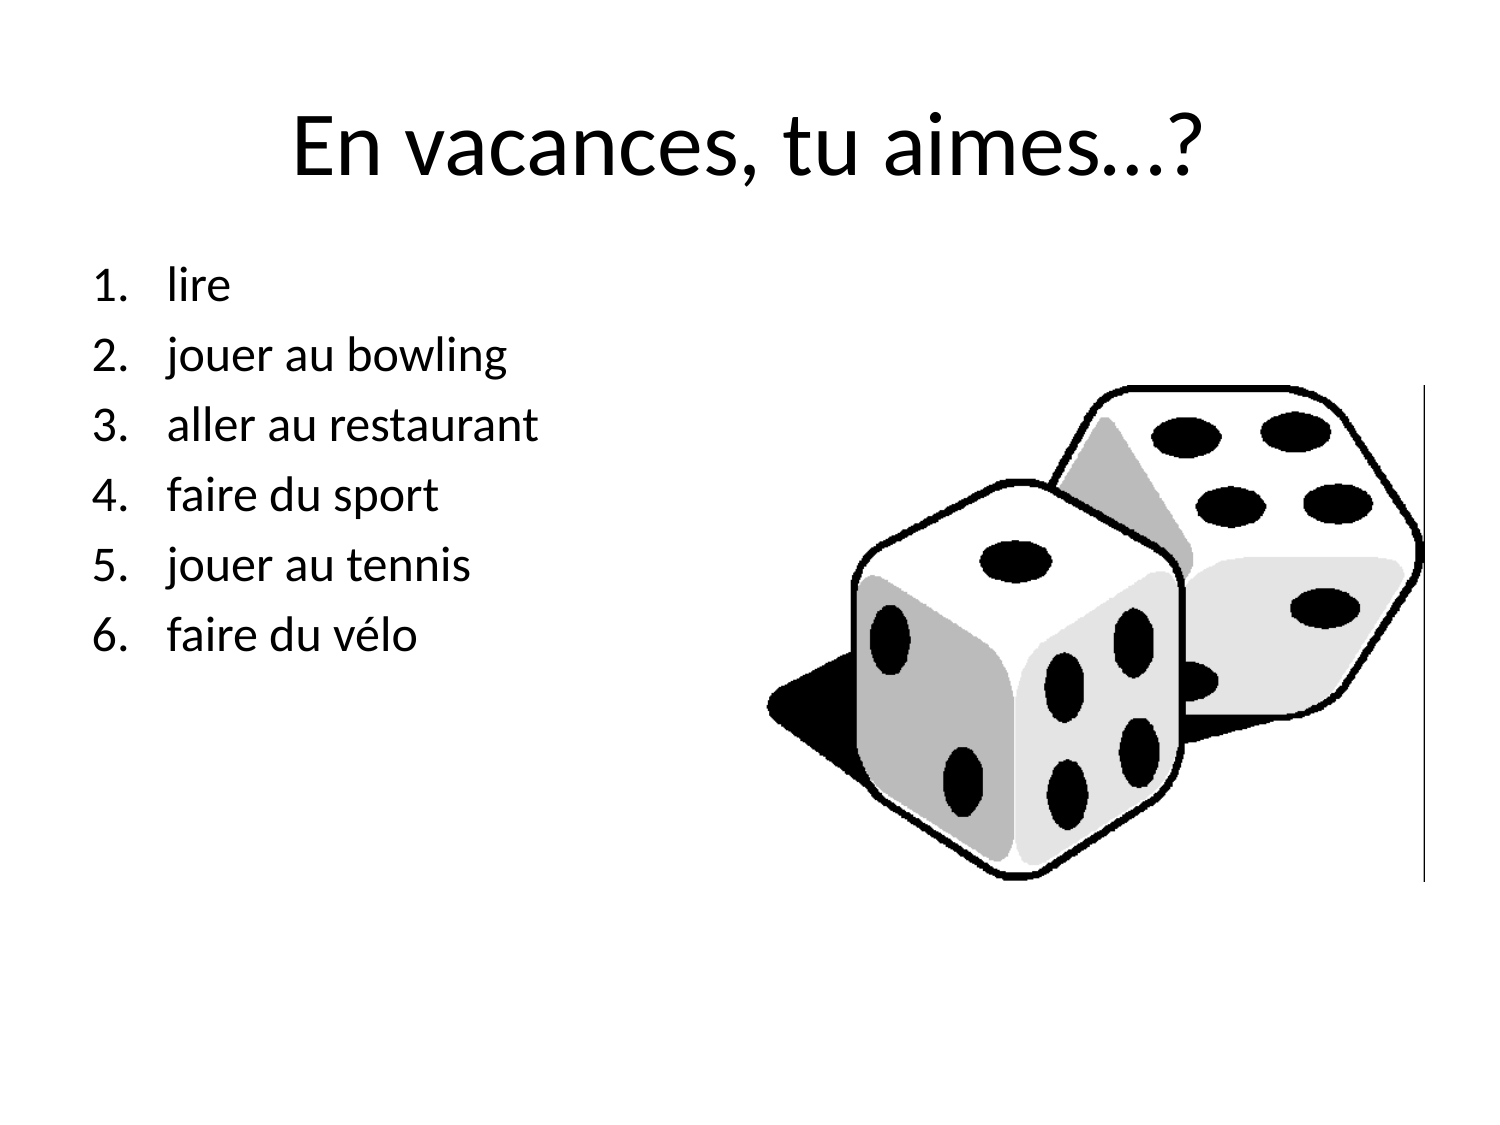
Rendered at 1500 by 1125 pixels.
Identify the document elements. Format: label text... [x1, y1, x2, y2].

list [762, 385, 1426, 882]
title En vacances, tu aimes…? [75, 45, 1425, 233]
list lire jouer au bowling aller au restaurant faire du sport jouer au tennis faire du vélo [76, 243, 740, 986]
